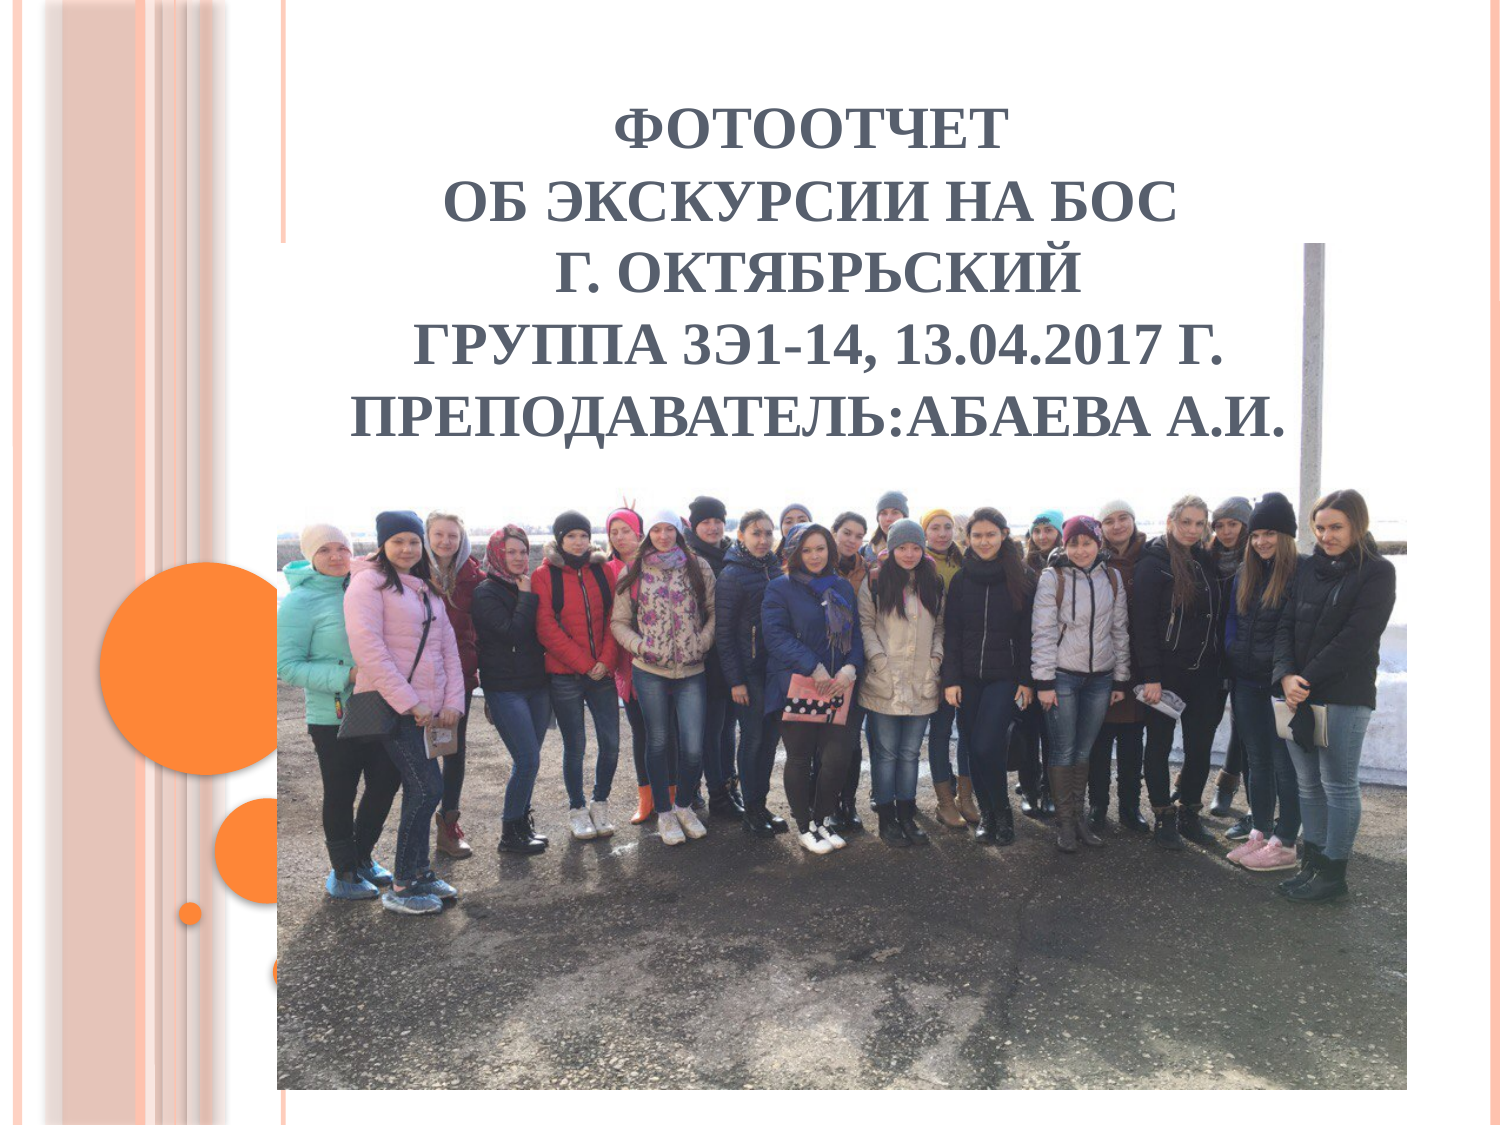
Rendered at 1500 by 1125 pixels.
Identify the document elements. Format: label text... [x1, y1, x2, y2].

picture [276, 243, 1408, 1091]
title Фотоотчет об экскурсии на БОС г. Октябрьский группа 3Э1-14, 13.04.2017 г. Преподаватель:Абаева А.И. [312, 78, 1326, 240]
